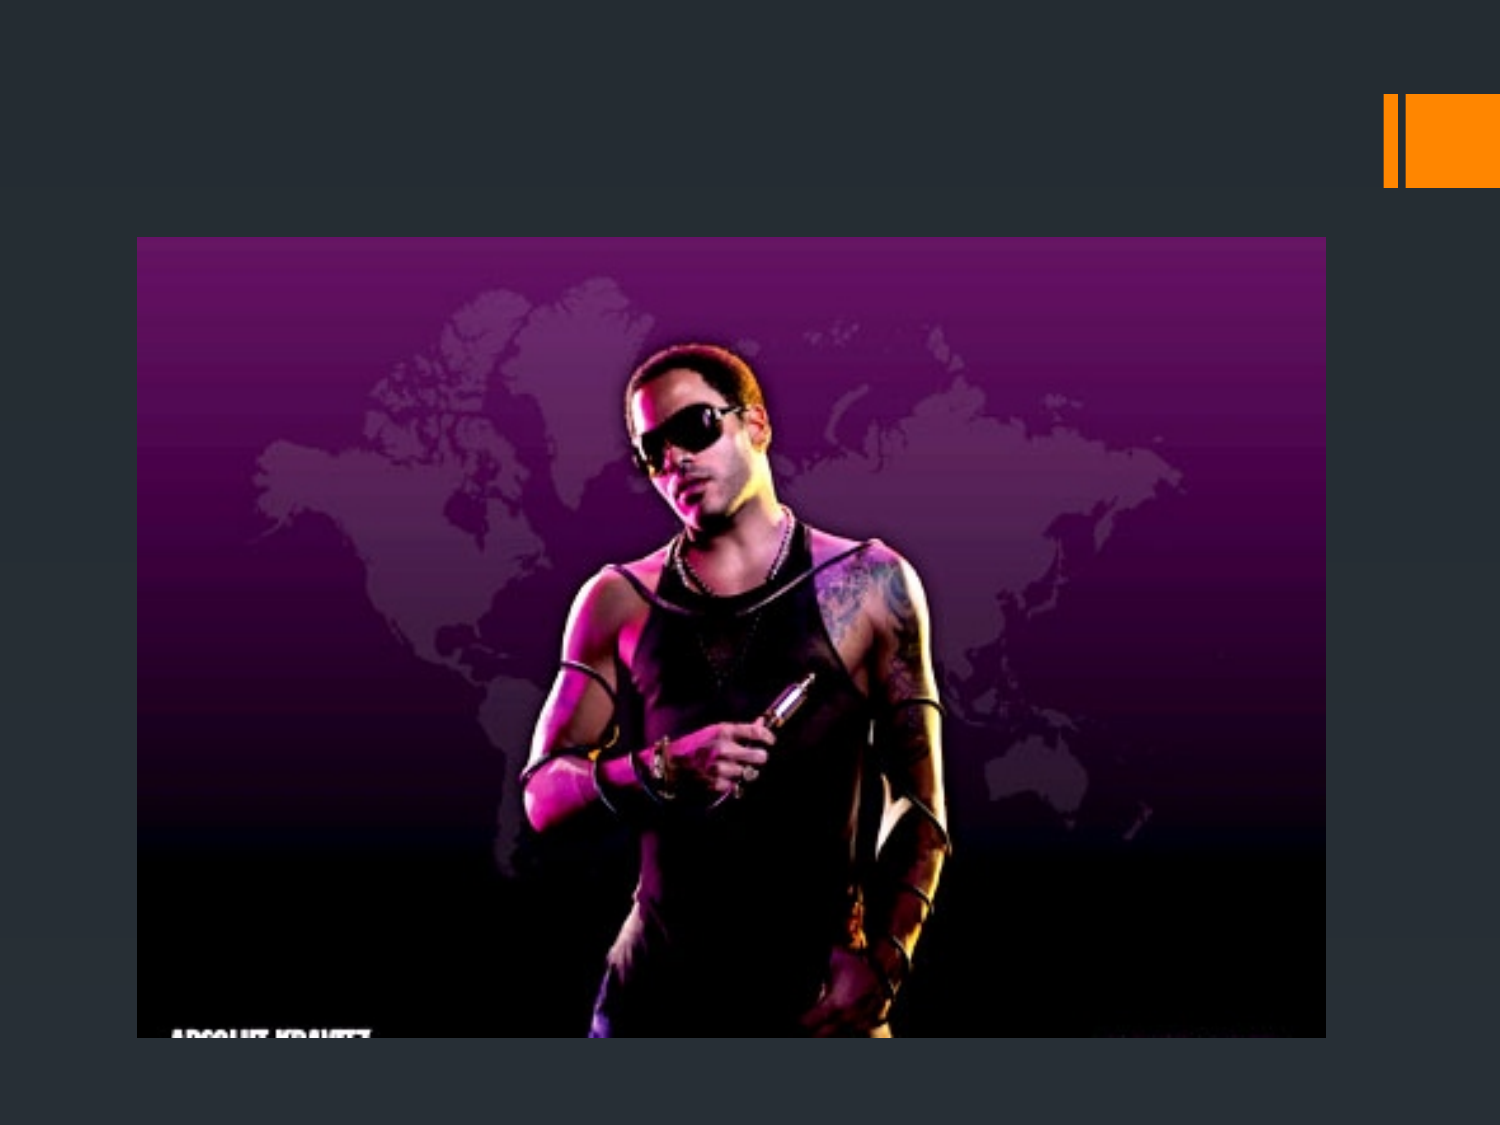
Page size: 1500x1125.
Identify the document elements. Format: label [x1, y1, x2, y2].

picture [136, 236, 1327, 1039]
